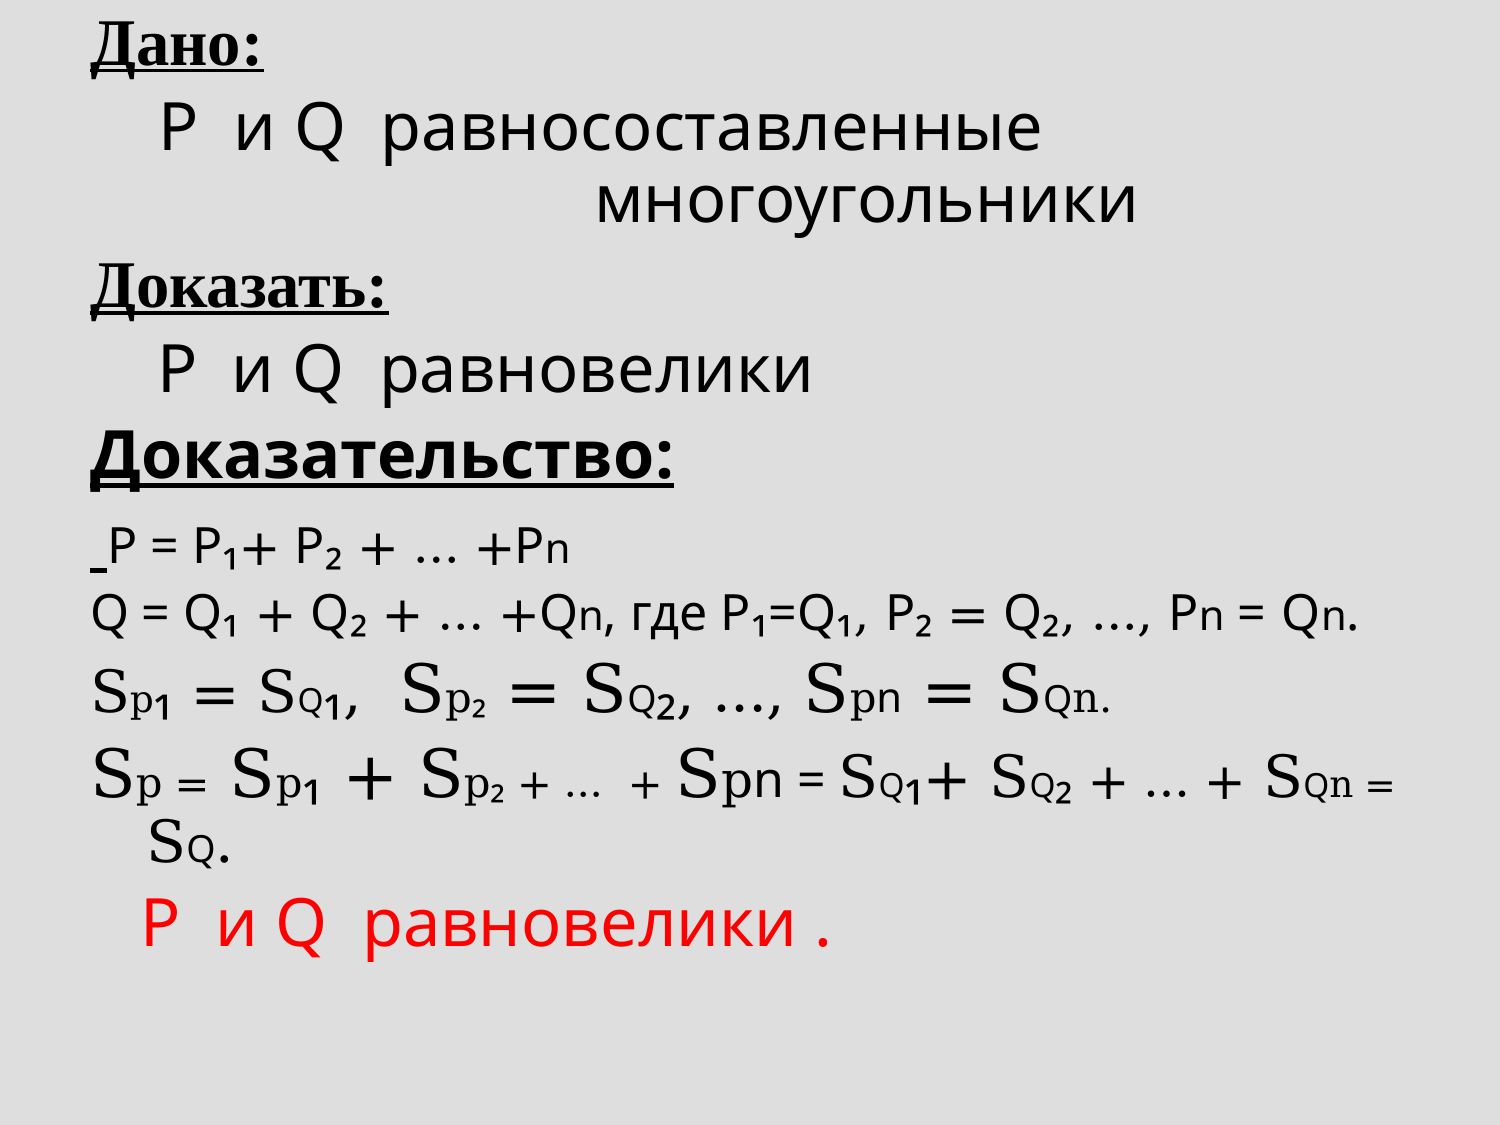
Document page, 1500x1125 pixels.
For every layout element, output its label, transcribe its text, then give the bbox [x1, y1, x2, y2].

list Дано: P и Q равносоставленные многоугольники Доказать: P и Q равновелики Доказательство: P = P₁+ P₂ + … +Pn Q = Q₁ + Q₂ + … +Qn, где P₁=Q₁, P₂ = Q₂, …, Pn = Qn. Sp₁ = SQ₁, Sp₂ = SQ₂, …, Spn = SQn. Sp = Sp₁ + Sp₂ + … + Spn = SQ₁+ SQ₂ + … + SQn = SQ. P и Q равновелики . [74, 0, 1426, 1006]
